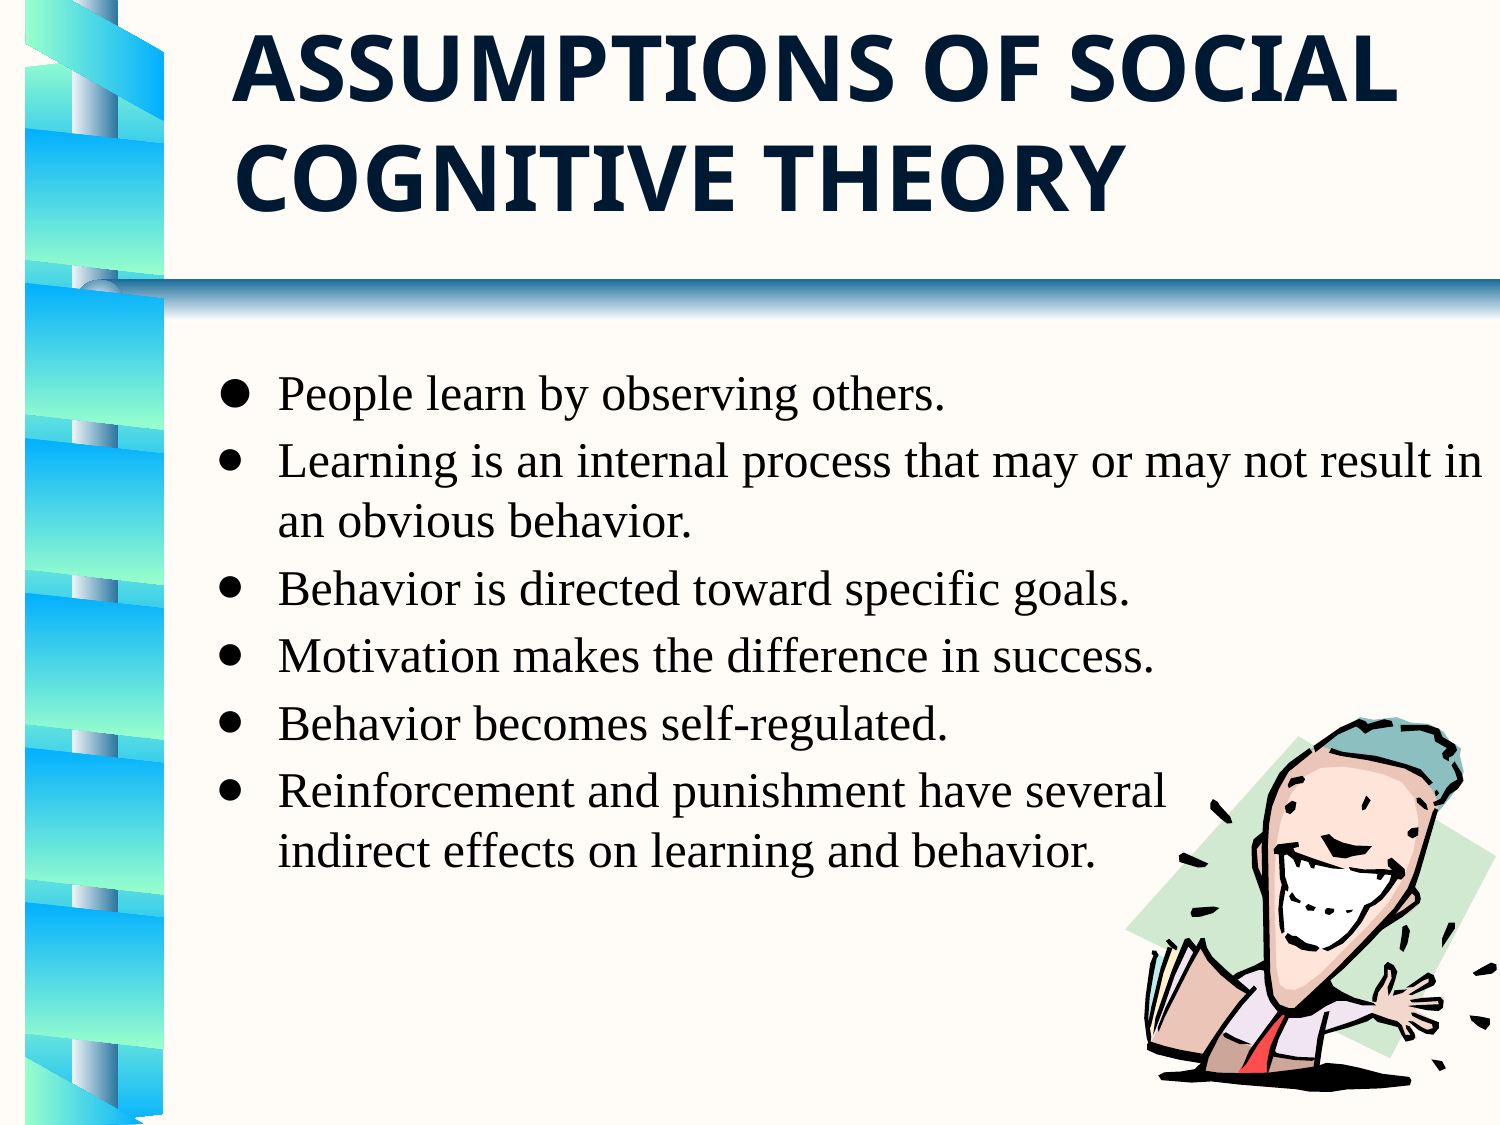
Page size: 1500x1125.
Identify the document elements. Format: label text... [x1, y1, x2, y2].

title Assumptions of social cognitive theory [217, 50, 1472, 238]
list People learn by observing others. Learning is an internal process that may or may not result in an obvious behavior. Behavior is directed toward specific goals. Motivation makes the difference in success. Behavior becomes self-regulated. Reinforcement and punishment have several indirect effects on learning and behavior. [187, 299, 1500, 1050]
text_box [1124, 716, 1498, 1093]
